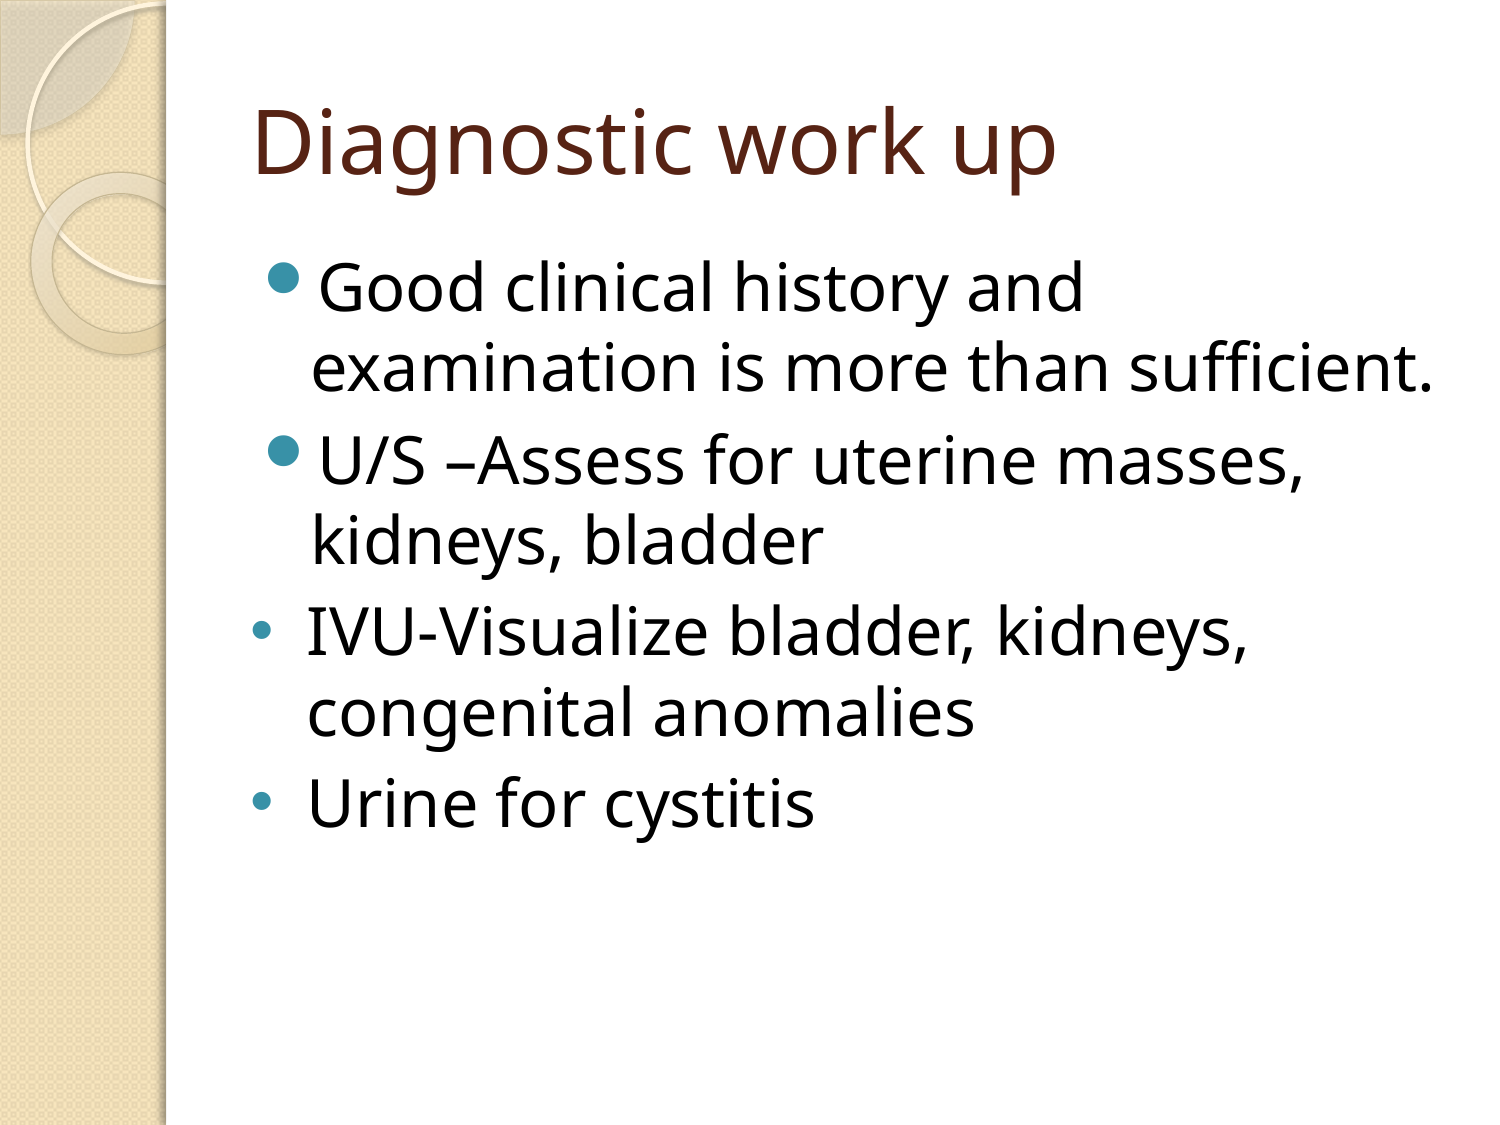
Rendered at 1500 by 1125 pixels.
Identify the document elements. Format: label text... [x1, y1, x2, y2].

list Good clinical history and examination is more than sufficient. U/S –Assess for uterine masses, kidneys, bladder IVU-Visualize bladder, kidneys, congenital anomalies Urine for cystitis [235, 237, 1466, 1025]
title Diagnostic work up [235, 45, 1466, 233]
